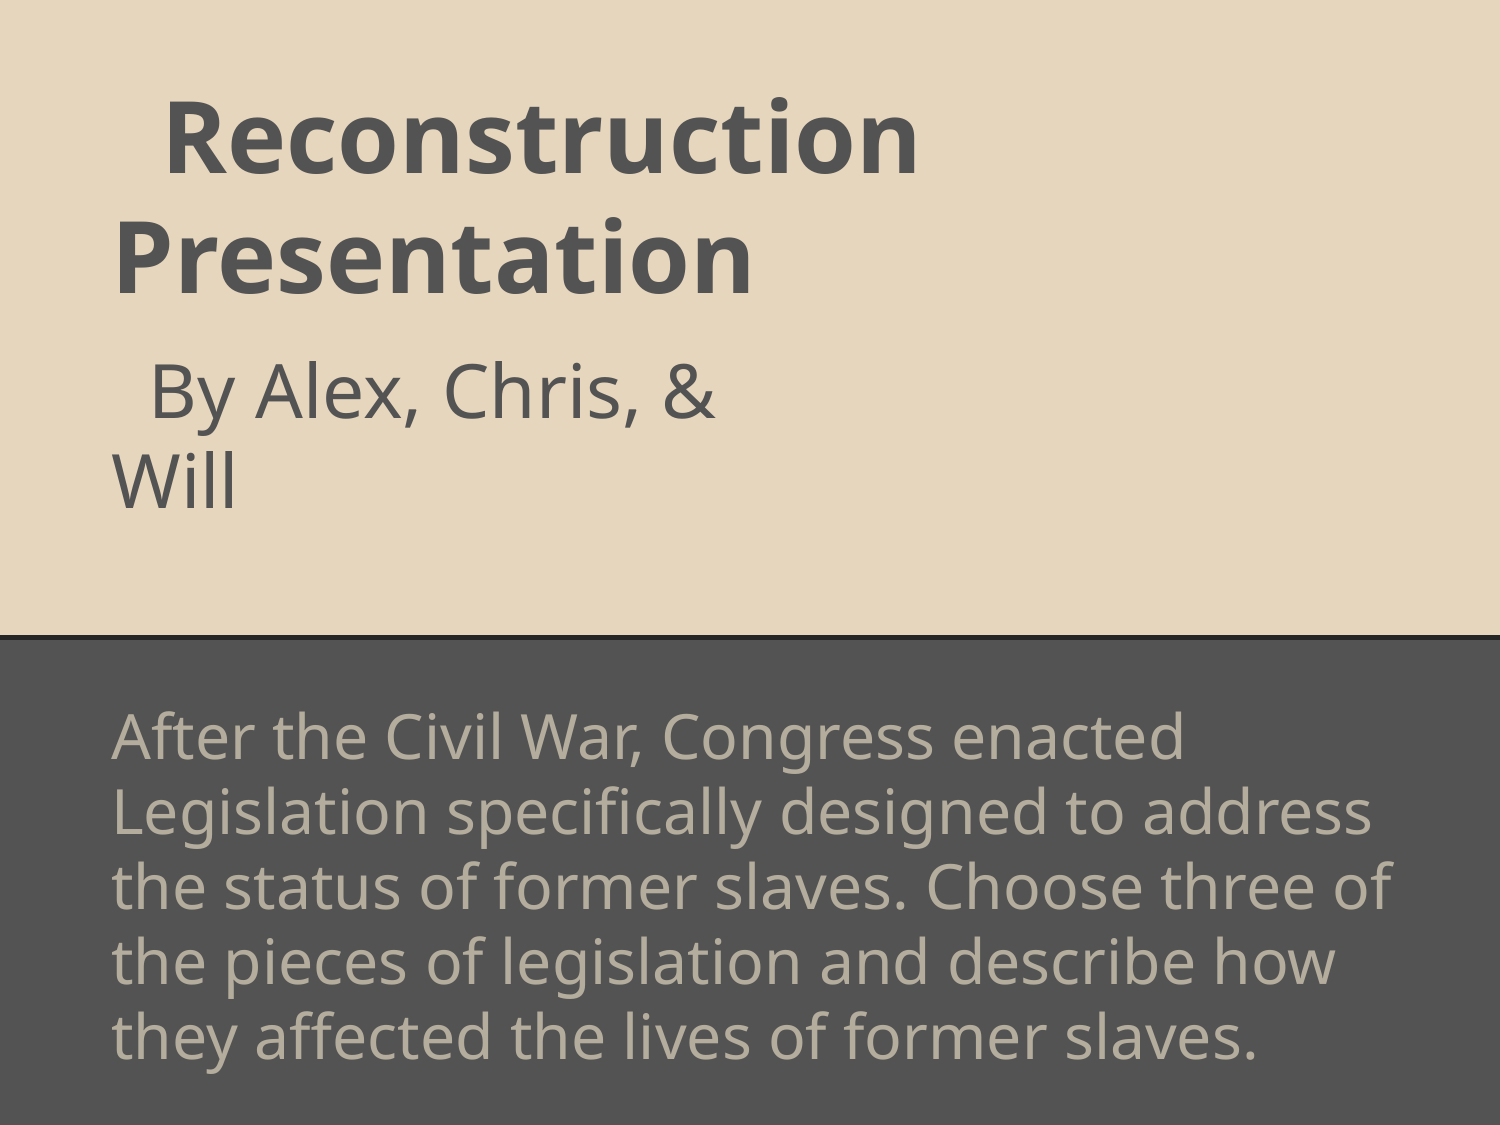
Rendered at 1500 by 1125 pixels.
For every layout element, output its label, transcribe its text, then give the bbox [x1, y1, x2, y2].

subtitle By Alex, Chris, & Will [96, 328, 847, 449]
text_box After the Civil War, Congress enacted Legislation specifically designed to address the status of former slaves. Choose three of the pieces of legislation and describe how they affected the lives of former slaves. [96, 682, 1425, 1067]
title Reconstruction Presentation [96, 74, 1372, 329]
